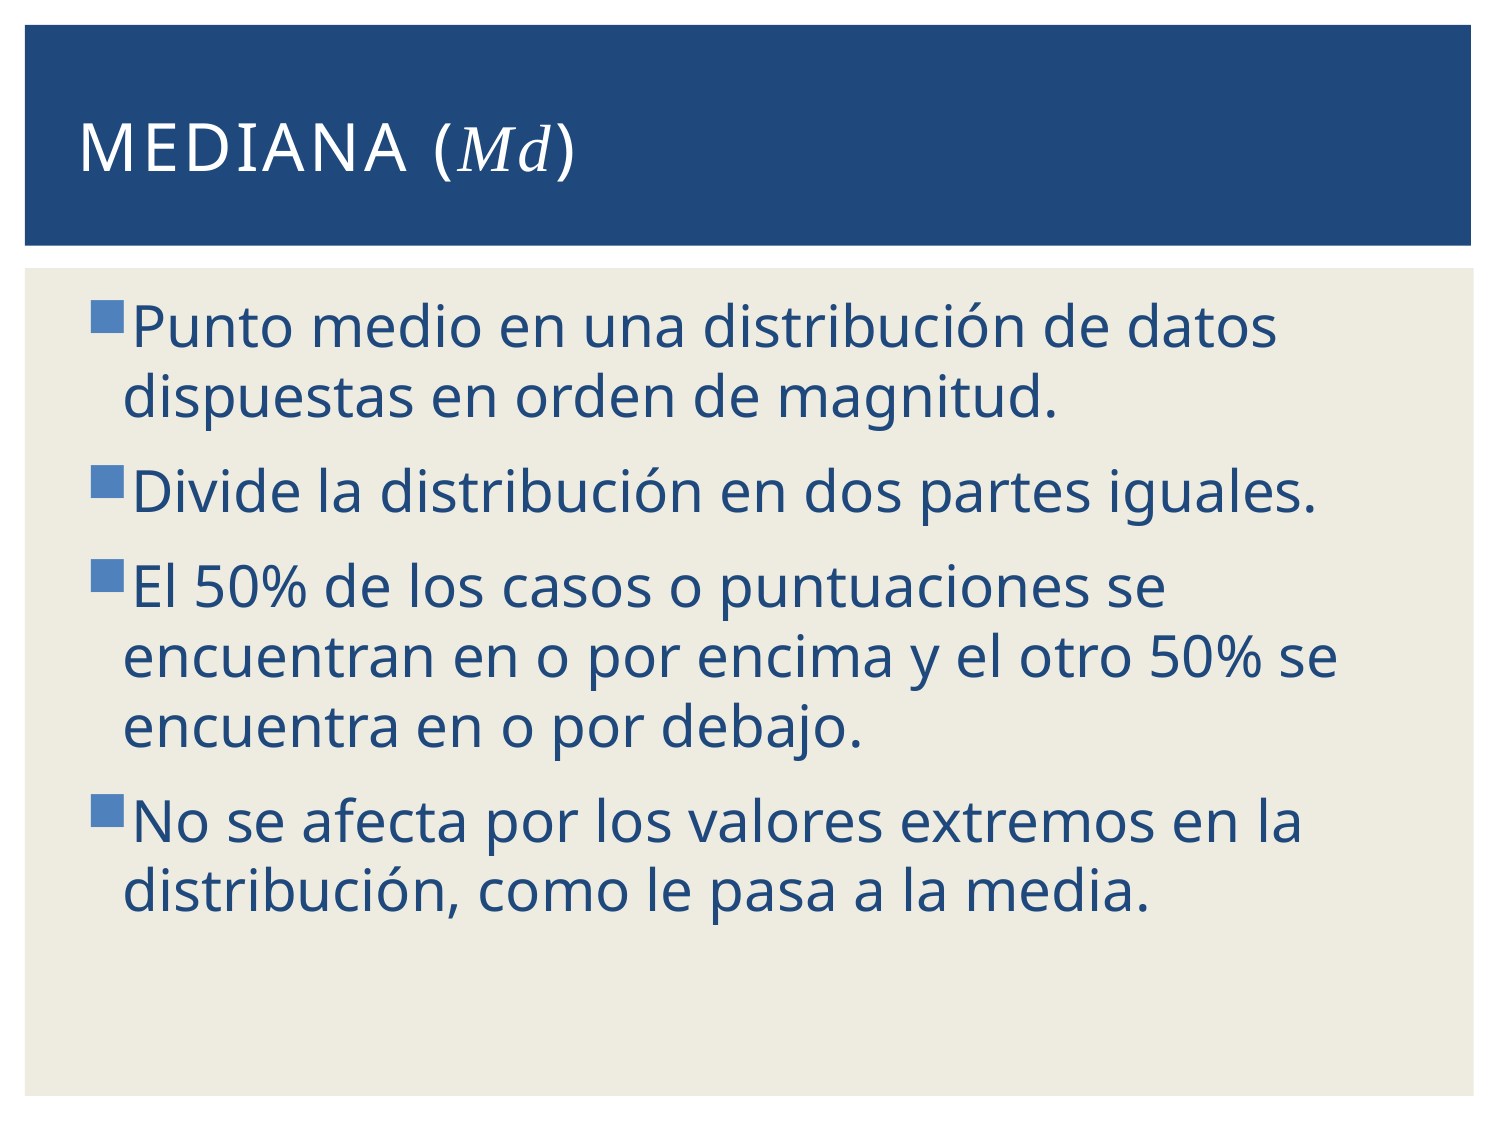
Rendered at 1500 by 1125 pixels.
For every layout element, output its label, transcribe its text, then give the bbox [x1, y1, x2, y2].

title Mediana (Md) [62, 58, 1438, 232]
list Punto medio en una distribución de datos dispuestas en orden de magnitud. Divide la distribución en dos partes iguales. El 50% de los casos o puntuaciones se encuentran en o por encima y el otro 50% se encuentra en o por debajo. No se afecta por los valores extremos en la distribución, como le pasa a la media. [62, 281, 1442, 1075]
